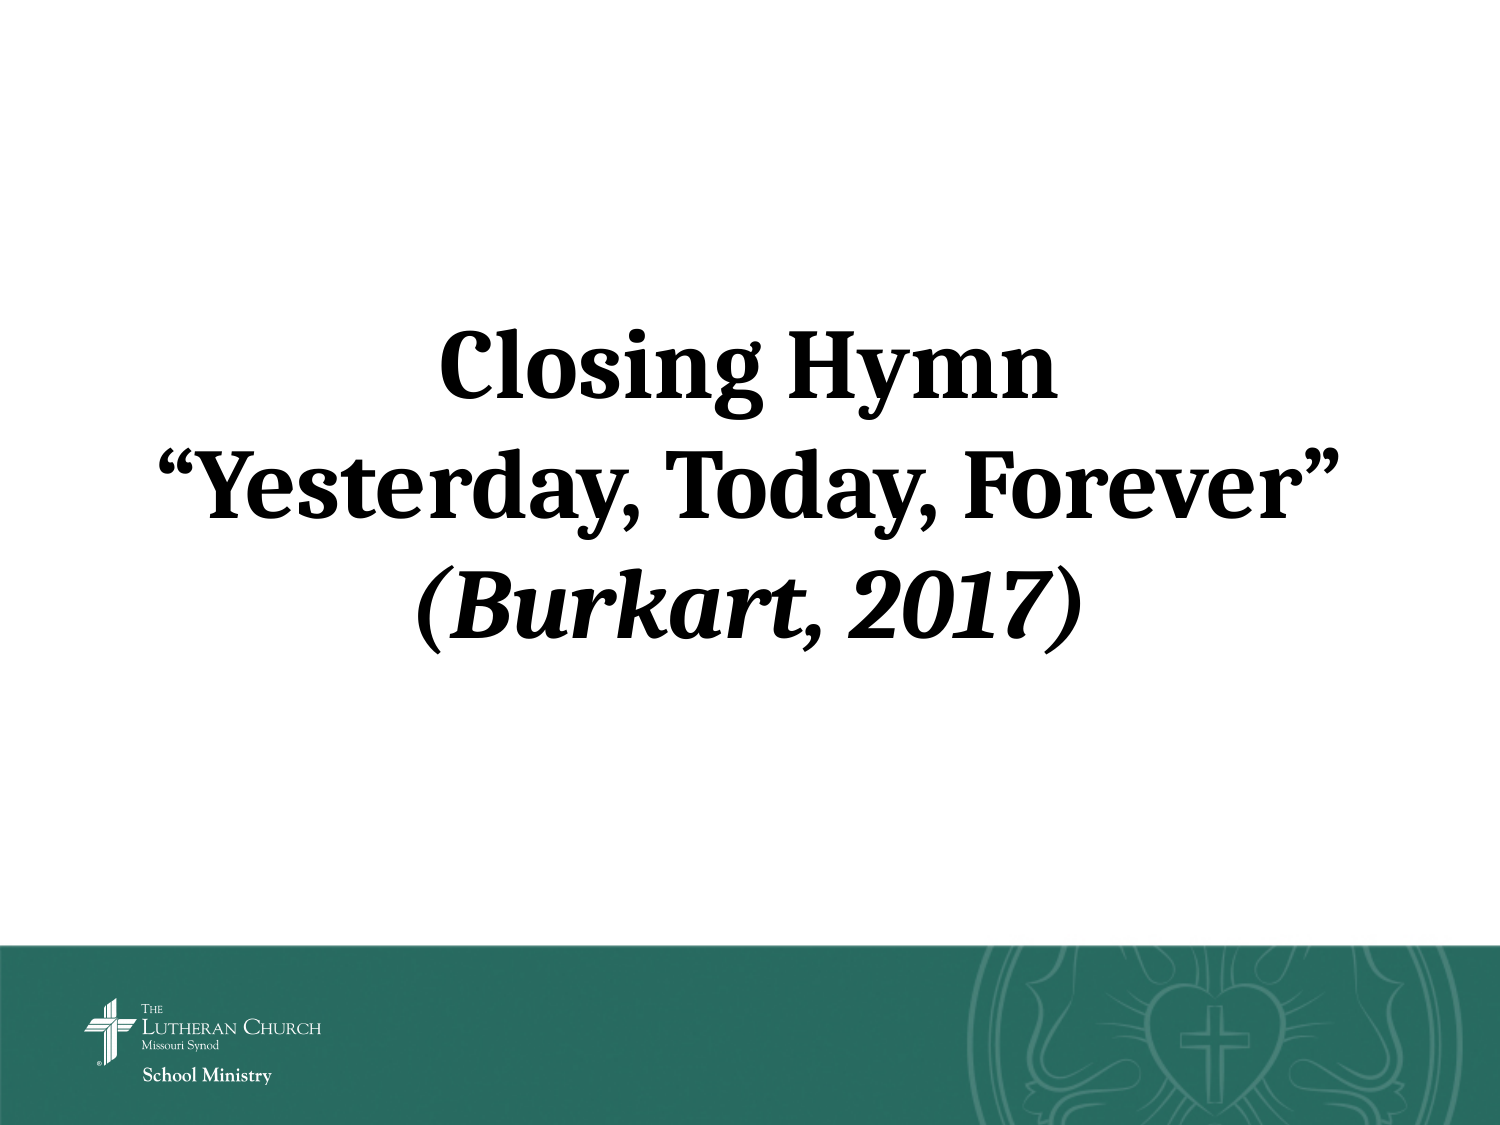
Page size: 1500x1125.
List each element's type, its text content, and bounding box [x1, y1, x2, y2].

title Closing Hymn “Yesterday, Today, Forever” (Burkart, 2017) [73, 152, 1427, 804]
picture [0, 0, 1500, 1125]
